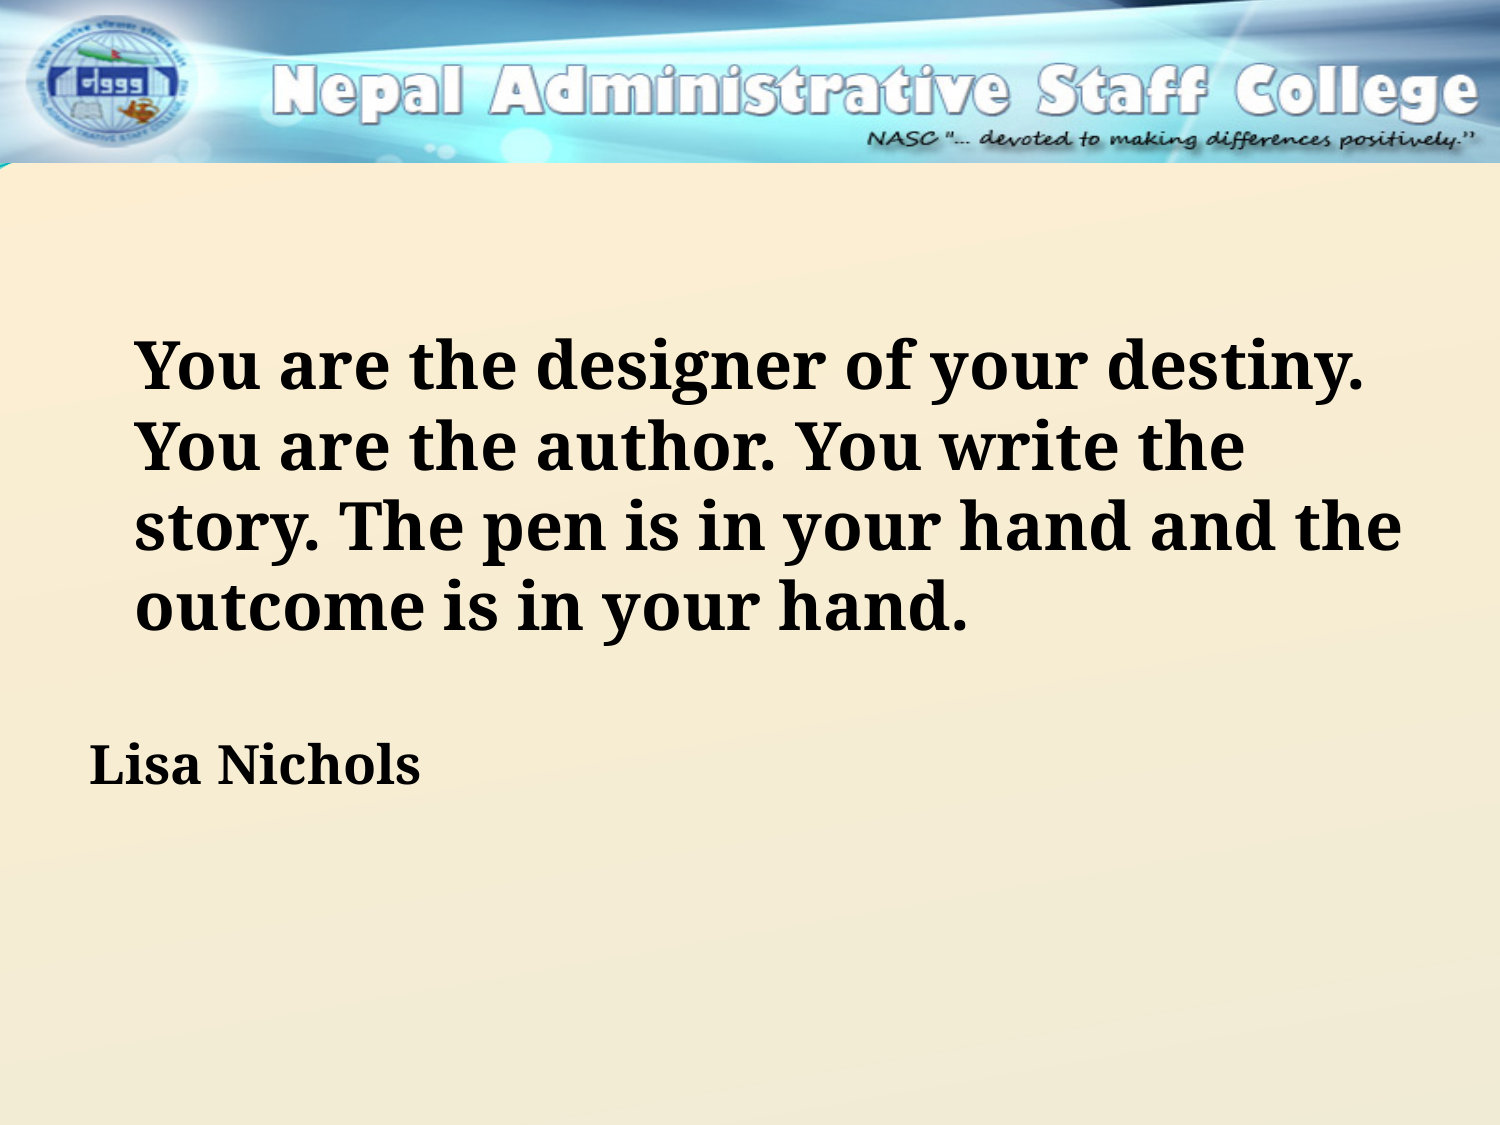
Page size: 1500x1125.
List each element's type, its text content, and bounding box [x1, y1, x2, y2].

list You are the designer of your destiny. You are the author. You write the story. The pen is in your hand and the outcome is in your hand. Lisa Nichols [75, 237, 1425, 1038]
picture [0, 0, 1500, 163]
